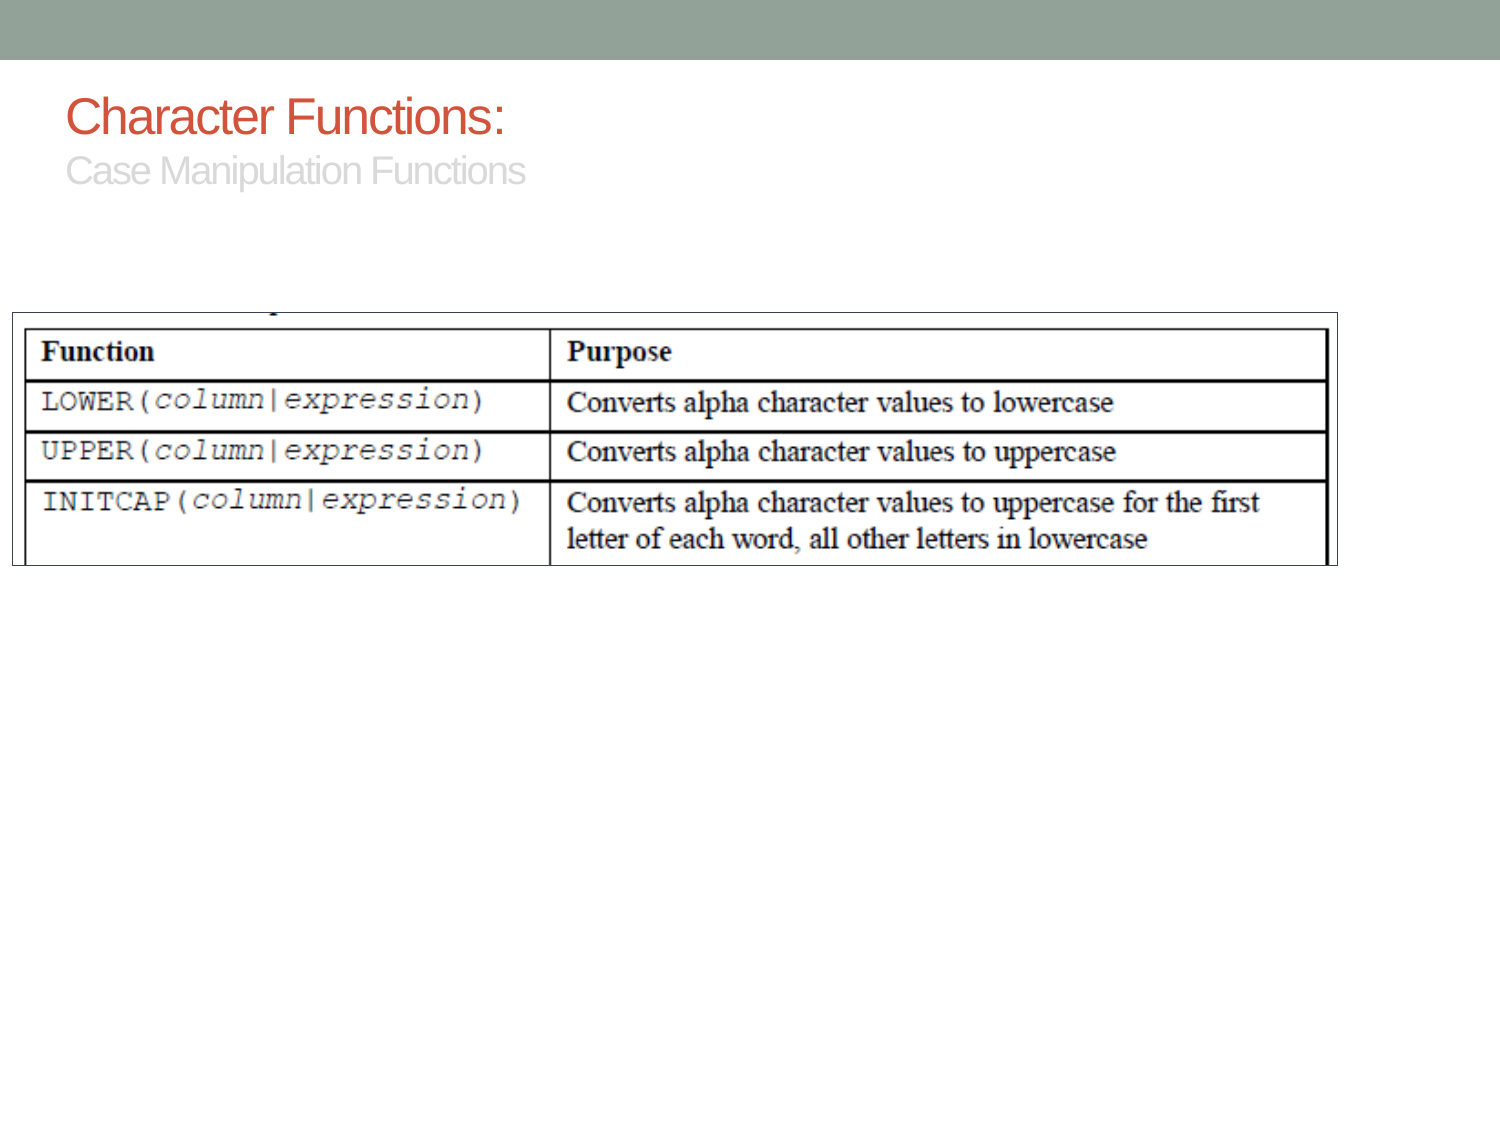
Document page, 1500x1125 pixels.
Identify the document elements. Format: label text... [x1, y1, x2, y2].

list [12, 312, 1338, 567]
title :Character Functions Case Manipulation Functions [50, 75, 1263, 263]
